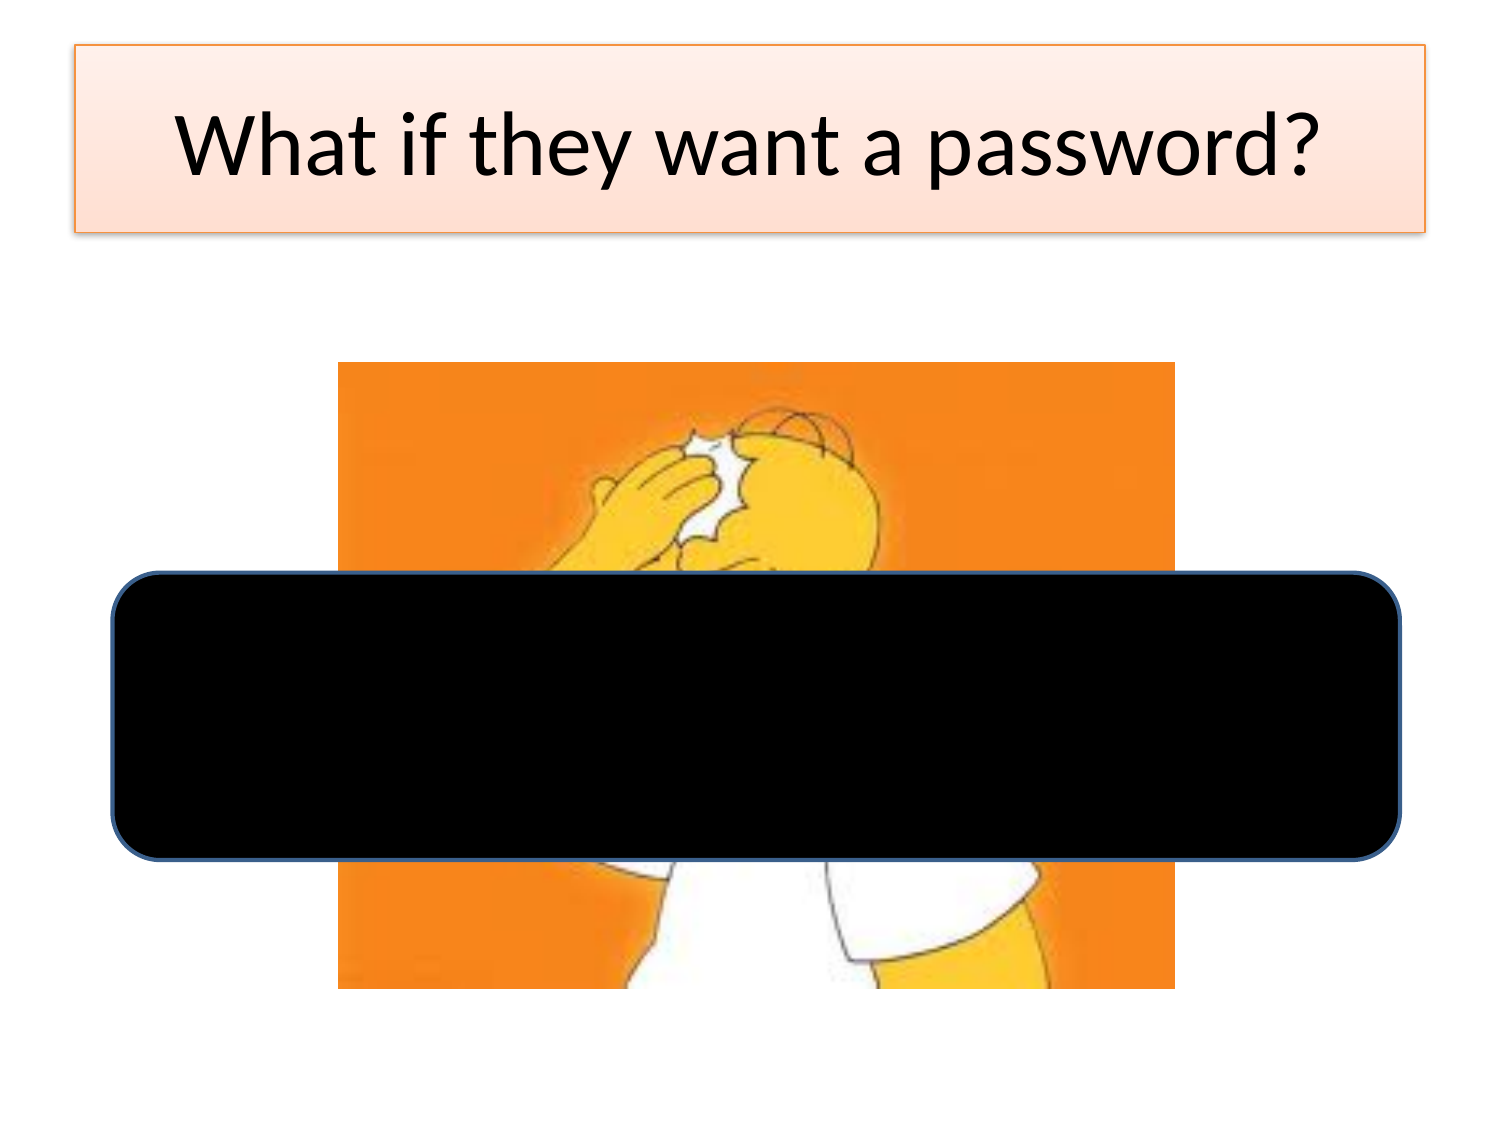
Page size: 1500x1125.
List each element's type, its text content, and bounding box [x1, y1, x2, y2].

text_box [110, 570, 332, 863]
title What if they want a password? [74, 44, 1426, 233]
picture [337, 362, 1175, 990]
text_box [1180, 570, 1403, 863]
